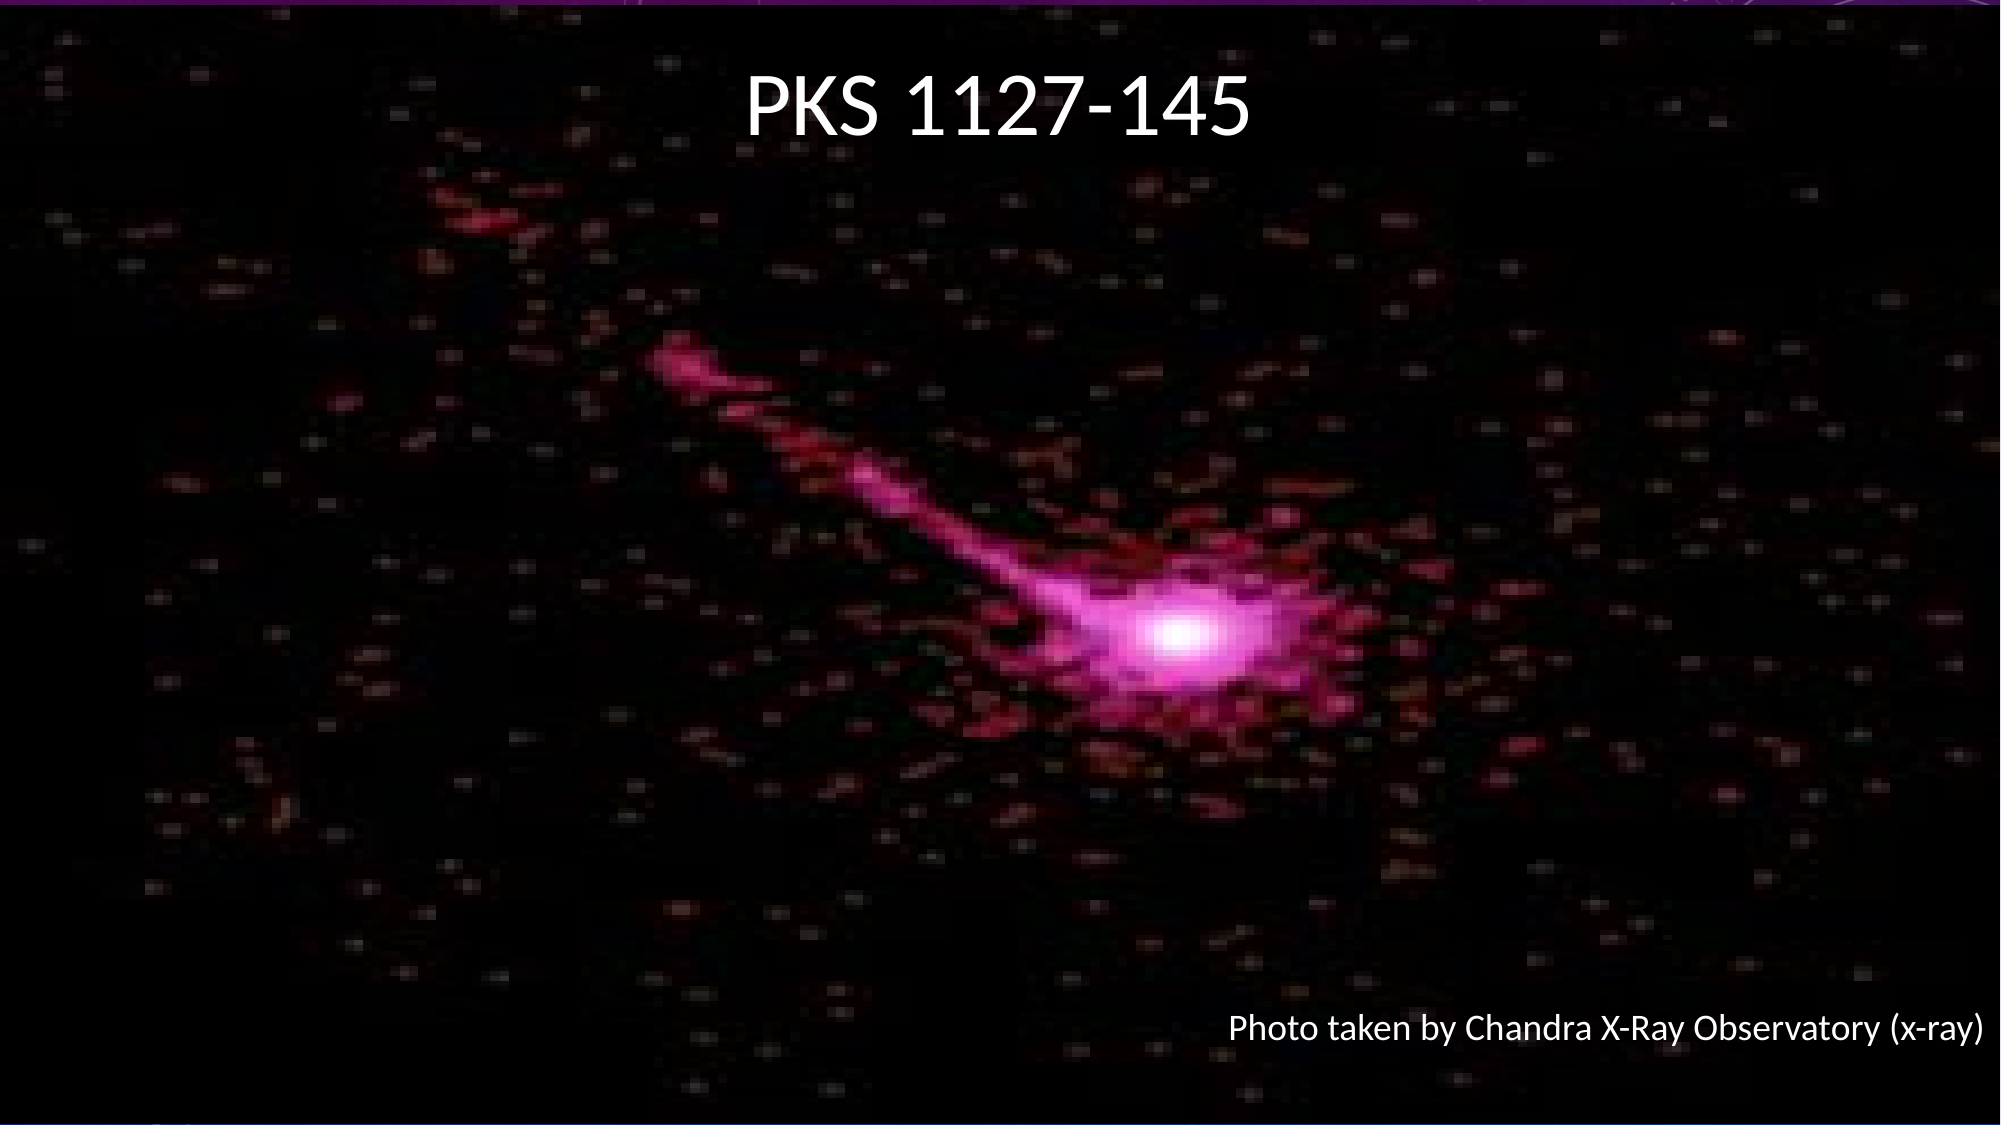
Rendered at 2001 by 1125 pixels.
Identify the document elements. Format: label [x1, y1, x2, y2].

list [0, 5, 2000, 1125]
picture [0, 0, 2001, 1125]
